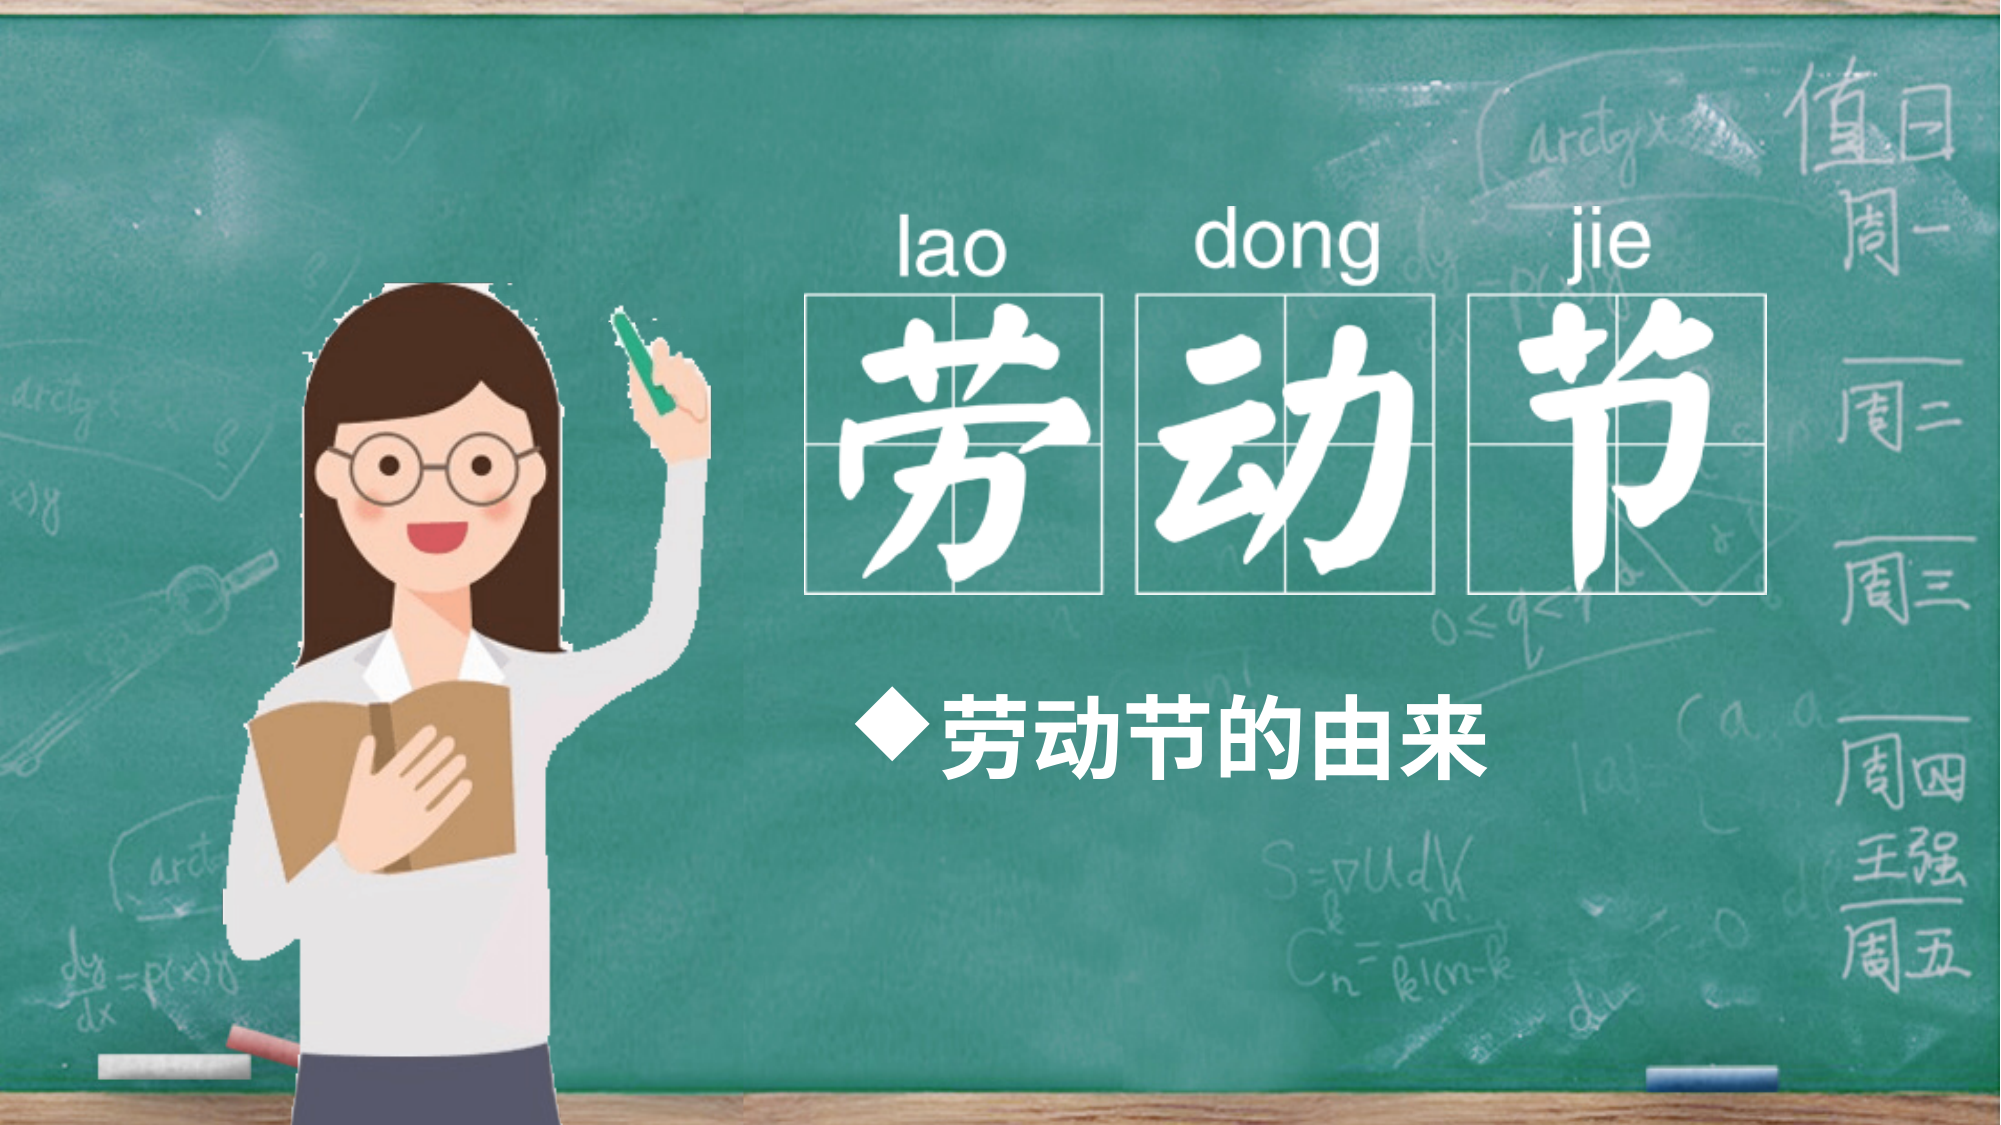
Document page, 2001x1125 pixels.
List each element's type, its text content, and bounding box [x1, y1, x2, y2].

picture [0, 0, 2000, 1125]
text_box 劳动节的由来 [1161, 672, 1738, 798]
